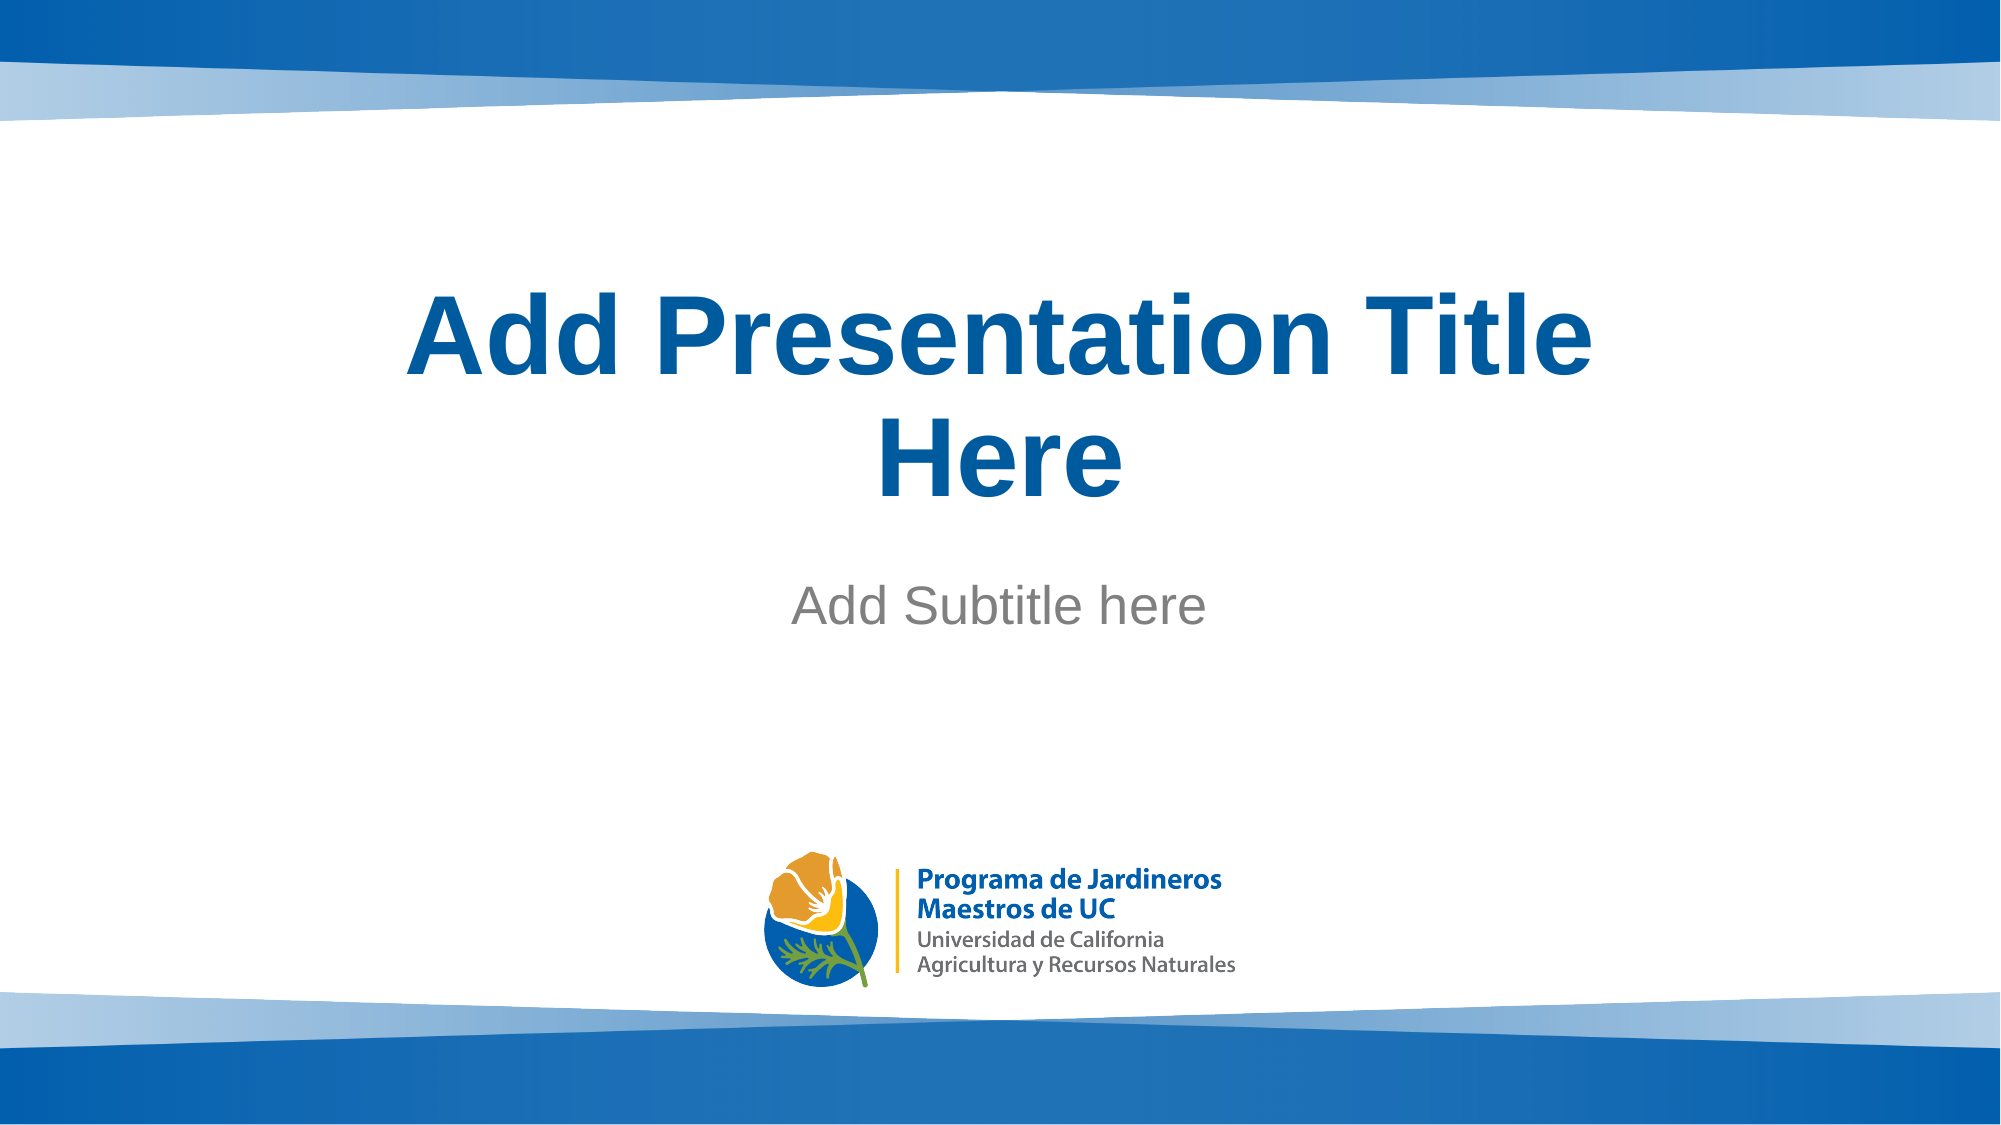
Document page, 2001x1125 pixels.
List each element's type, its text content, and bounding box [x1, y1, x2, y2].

picture [0, 850, 2001, 1125]
title Add Presentation Title Here [249, 136, 1750, 529]
subtitle Add Subtitle here [249, 569, 1750, 842]
picture [0, 0, 2001, 143]
